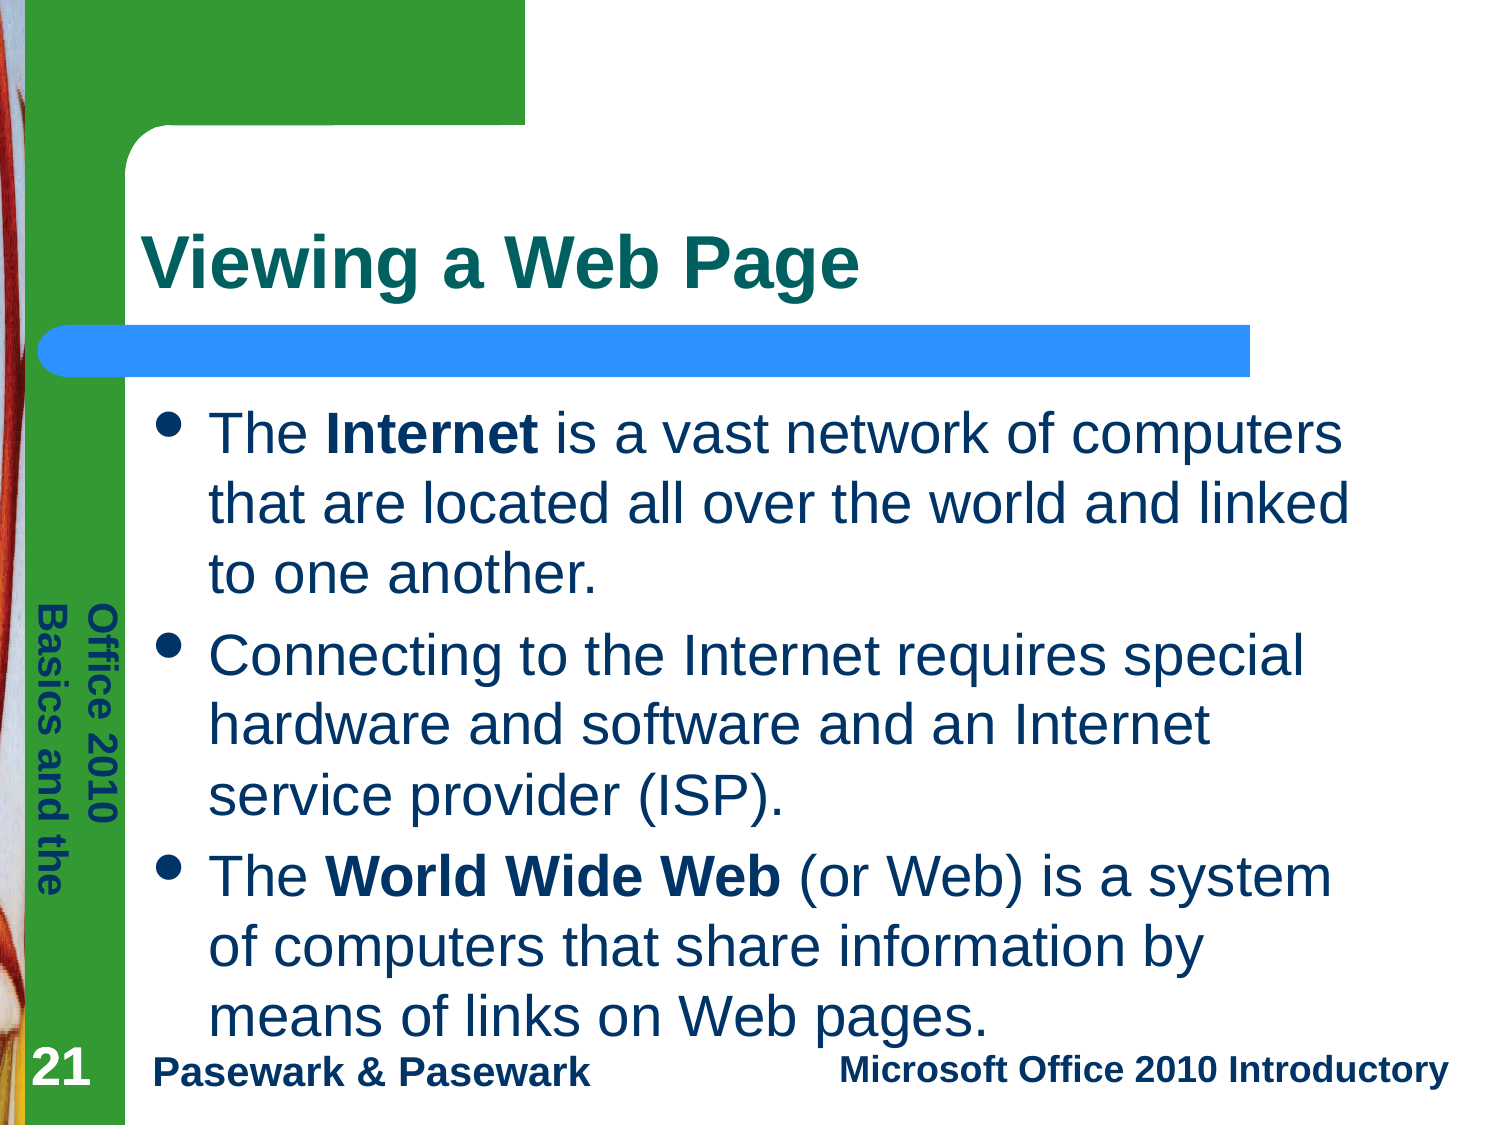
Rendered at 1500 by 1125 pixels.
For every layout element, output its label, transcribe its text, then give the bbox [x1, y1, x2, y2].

text_box 21 [13, 1023, 111, 1105]
text_box The Internet is a vast network of computers that are located all over the world and linked to one another. Connecting to the Internet requires special hardware and software and an Internet service provider (ISP). The World Wide Web (or Web) is a system of computers that share information by means of links on Web pages. [137, 387, 1400, 1050]
title Viewing a Web Page [124, 124, 1463, 313]
picture [0, 0, 25, 1125]
